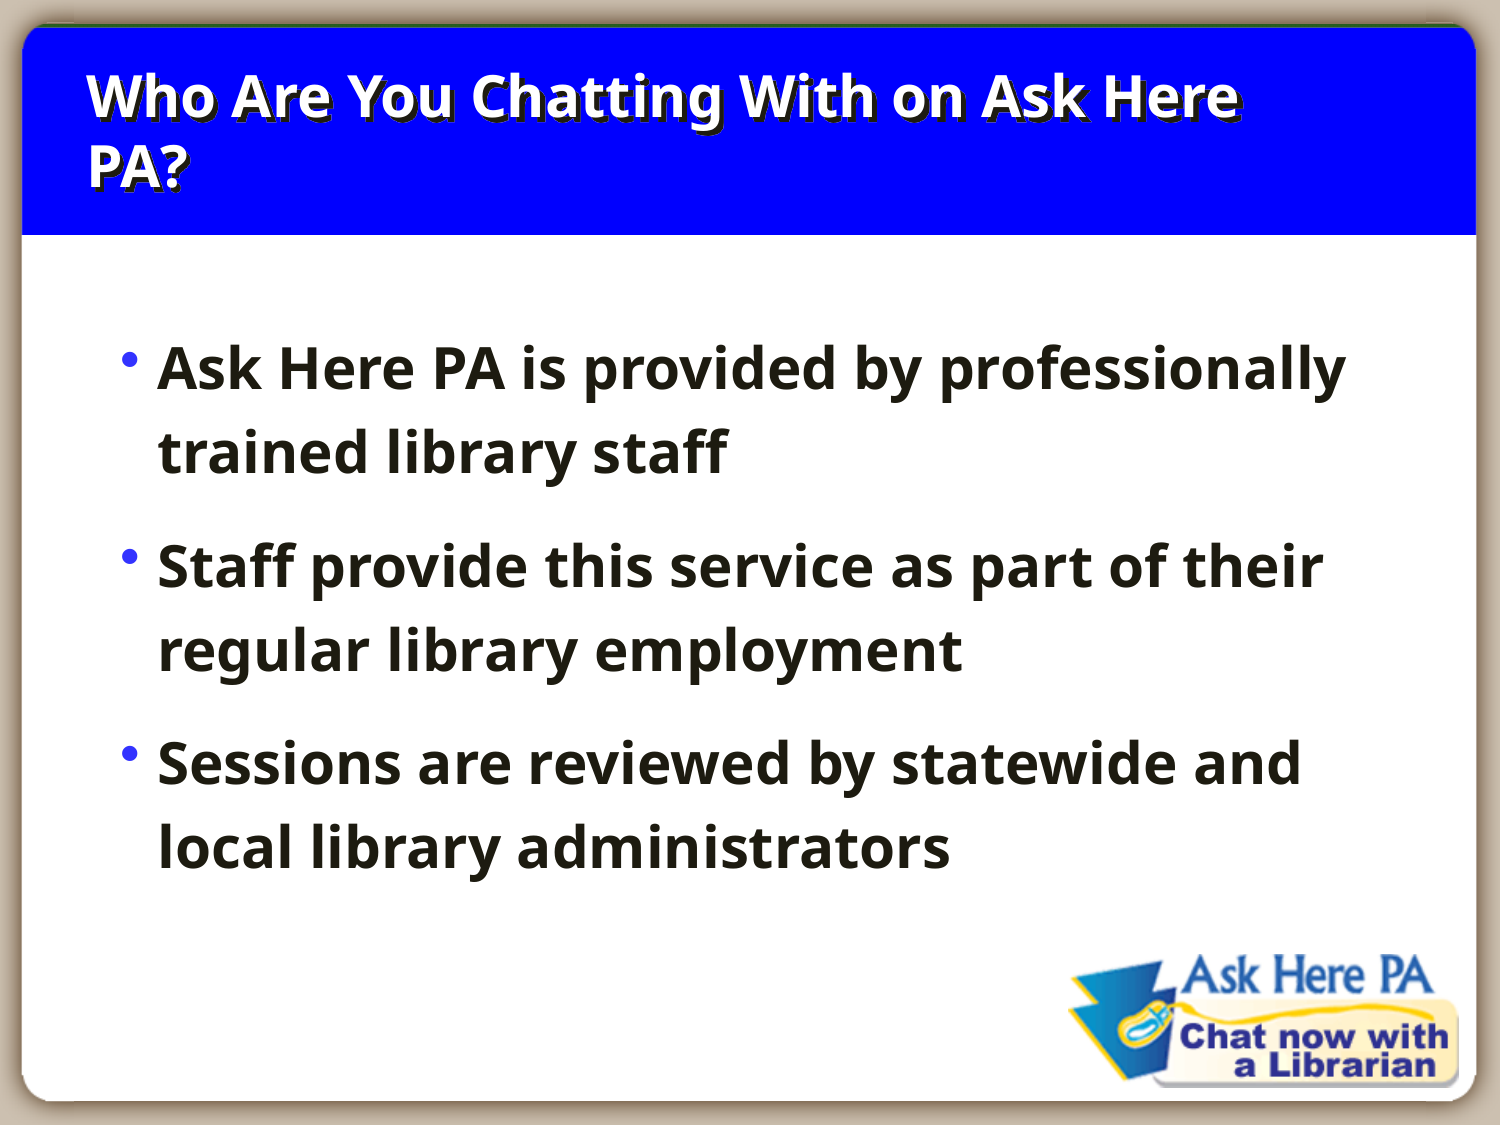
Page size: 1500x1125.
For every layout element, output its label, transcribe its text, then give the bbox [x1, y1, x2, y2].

list Ask Here PA is provided by professionally trained library staff Staff provide this service as part of their regular library employment Sessions are reviewed by statewide and local library administrators [117, 317, 1382, 1008]
picture [0, 0, 1500, 1125]
title Who Are You Chatting With on Ask Here PA? [71, 23, 1362, 236]
